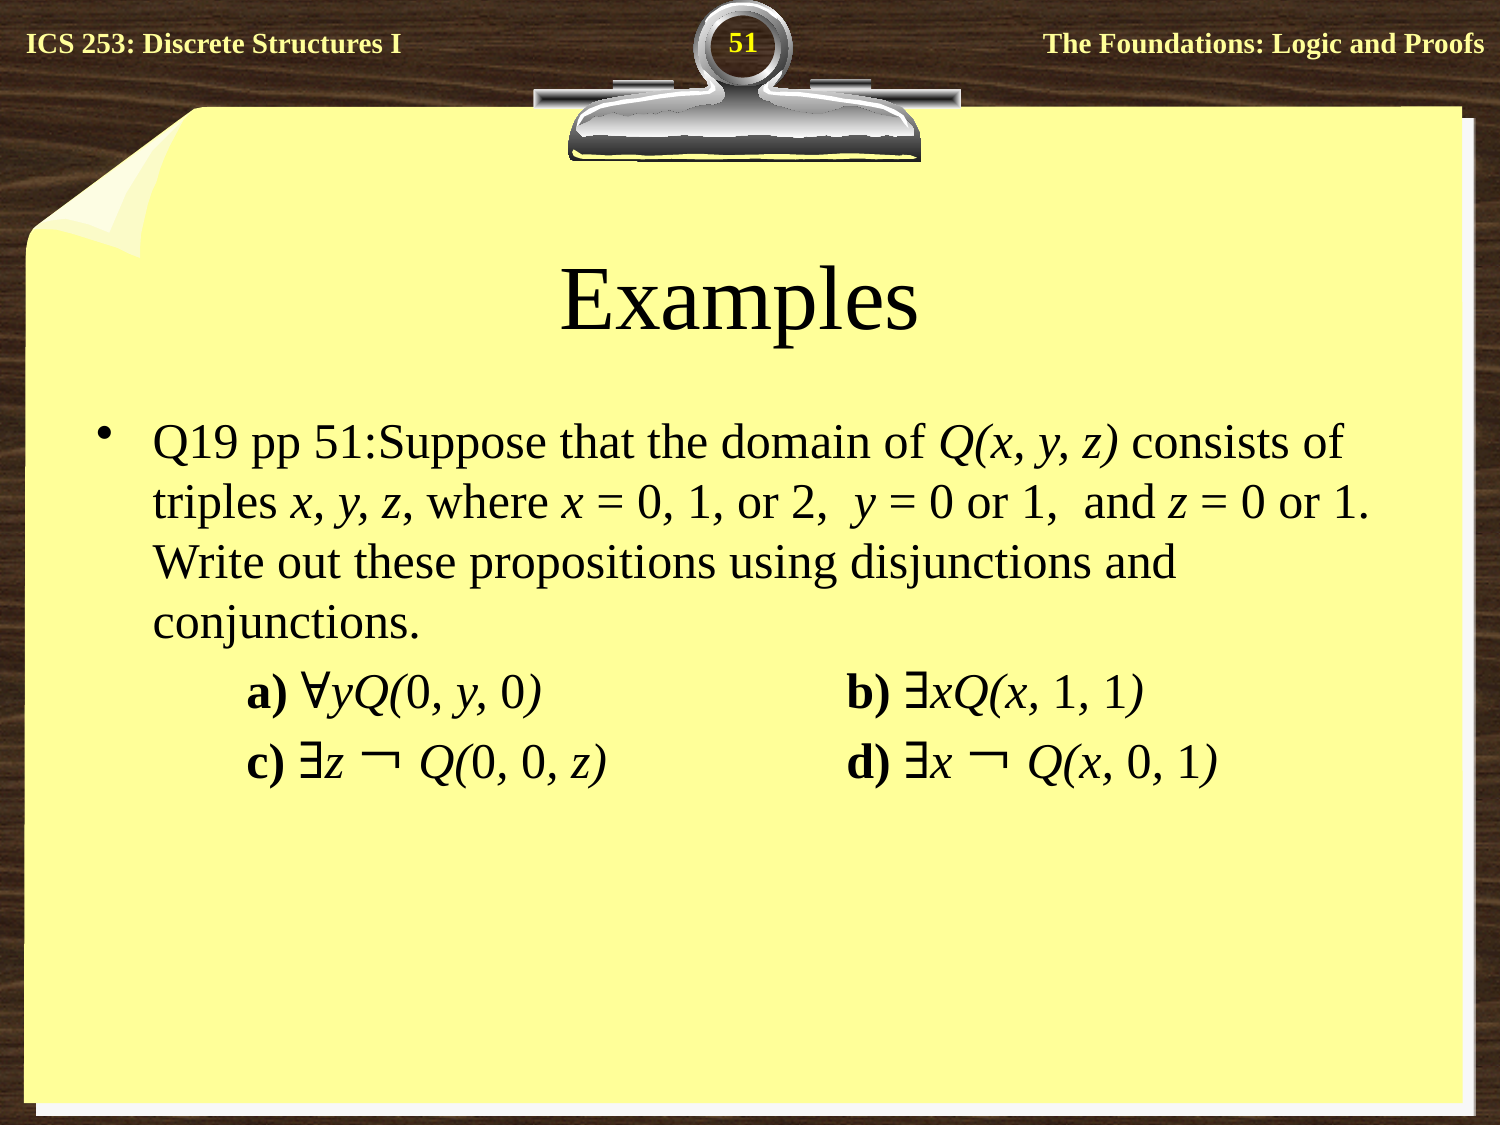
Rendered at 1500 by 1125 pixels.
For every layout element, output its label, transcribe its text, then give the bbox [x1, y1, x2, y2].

picture [723, 71, 763, 78]
slide_number 51 [704, 11, 774, 71]
picture [0, 0, 1500, 1125]
list Q19 pp 51:Suppose that the domain of Q(x, y, z) consists of triples x, y, z, where x = 0, 1, or 2, y = 0 or 1, and z = 0 or 1. Write out these propositions using disjunctions and conjunctions. a) ∀yQ(0, y, 0) b) ∃xQ(x, 1, 1) c) ∃z￢Q(0, 0, z) d) ∃x￢Q(x, 0, 1) [81, 400, 1405, 975]
title Examples [77, 199, 1403, 387]
